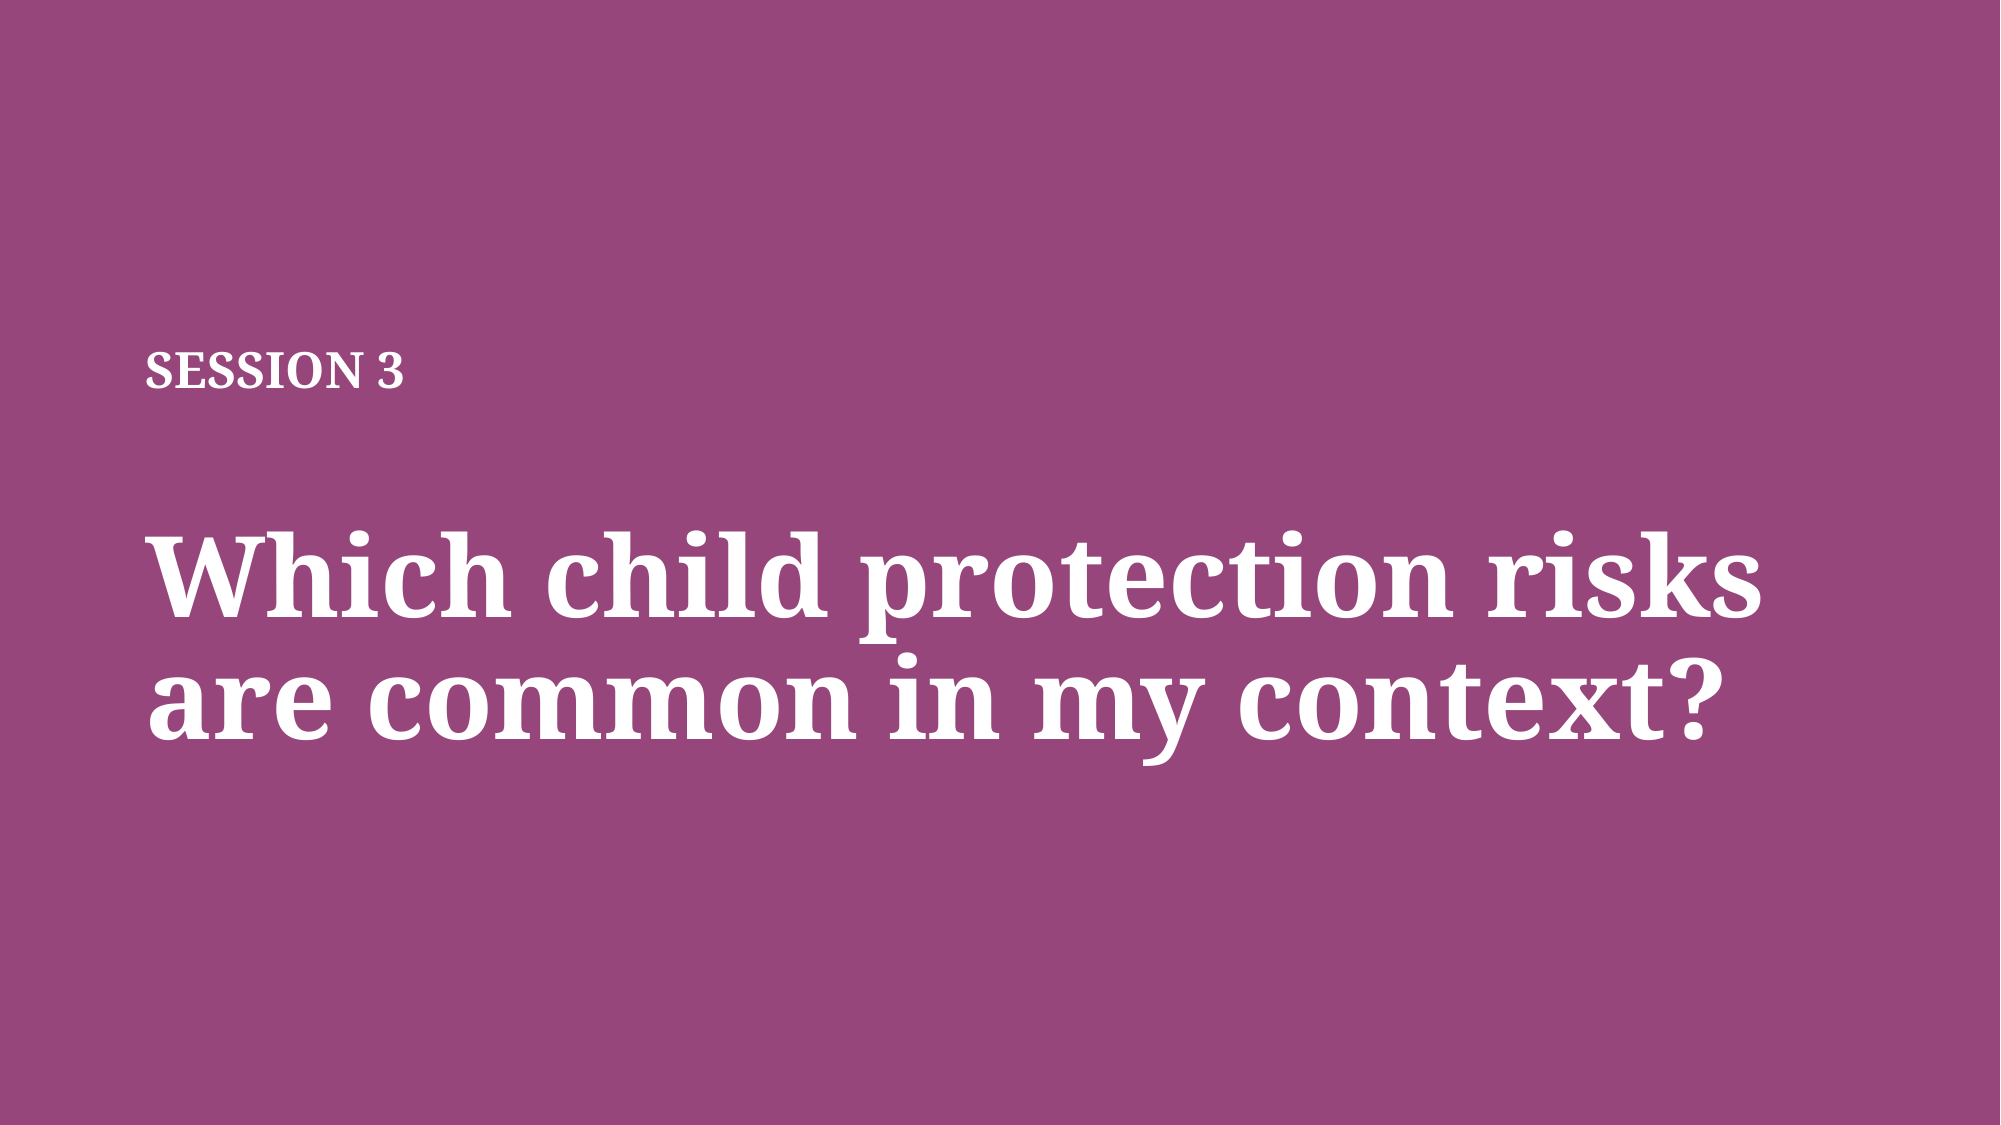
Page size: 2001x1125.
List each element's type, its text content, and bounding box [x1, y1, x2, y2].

title SESSION 3 Which child protection risks are common in my context? [130, 508, 1853, 601]
